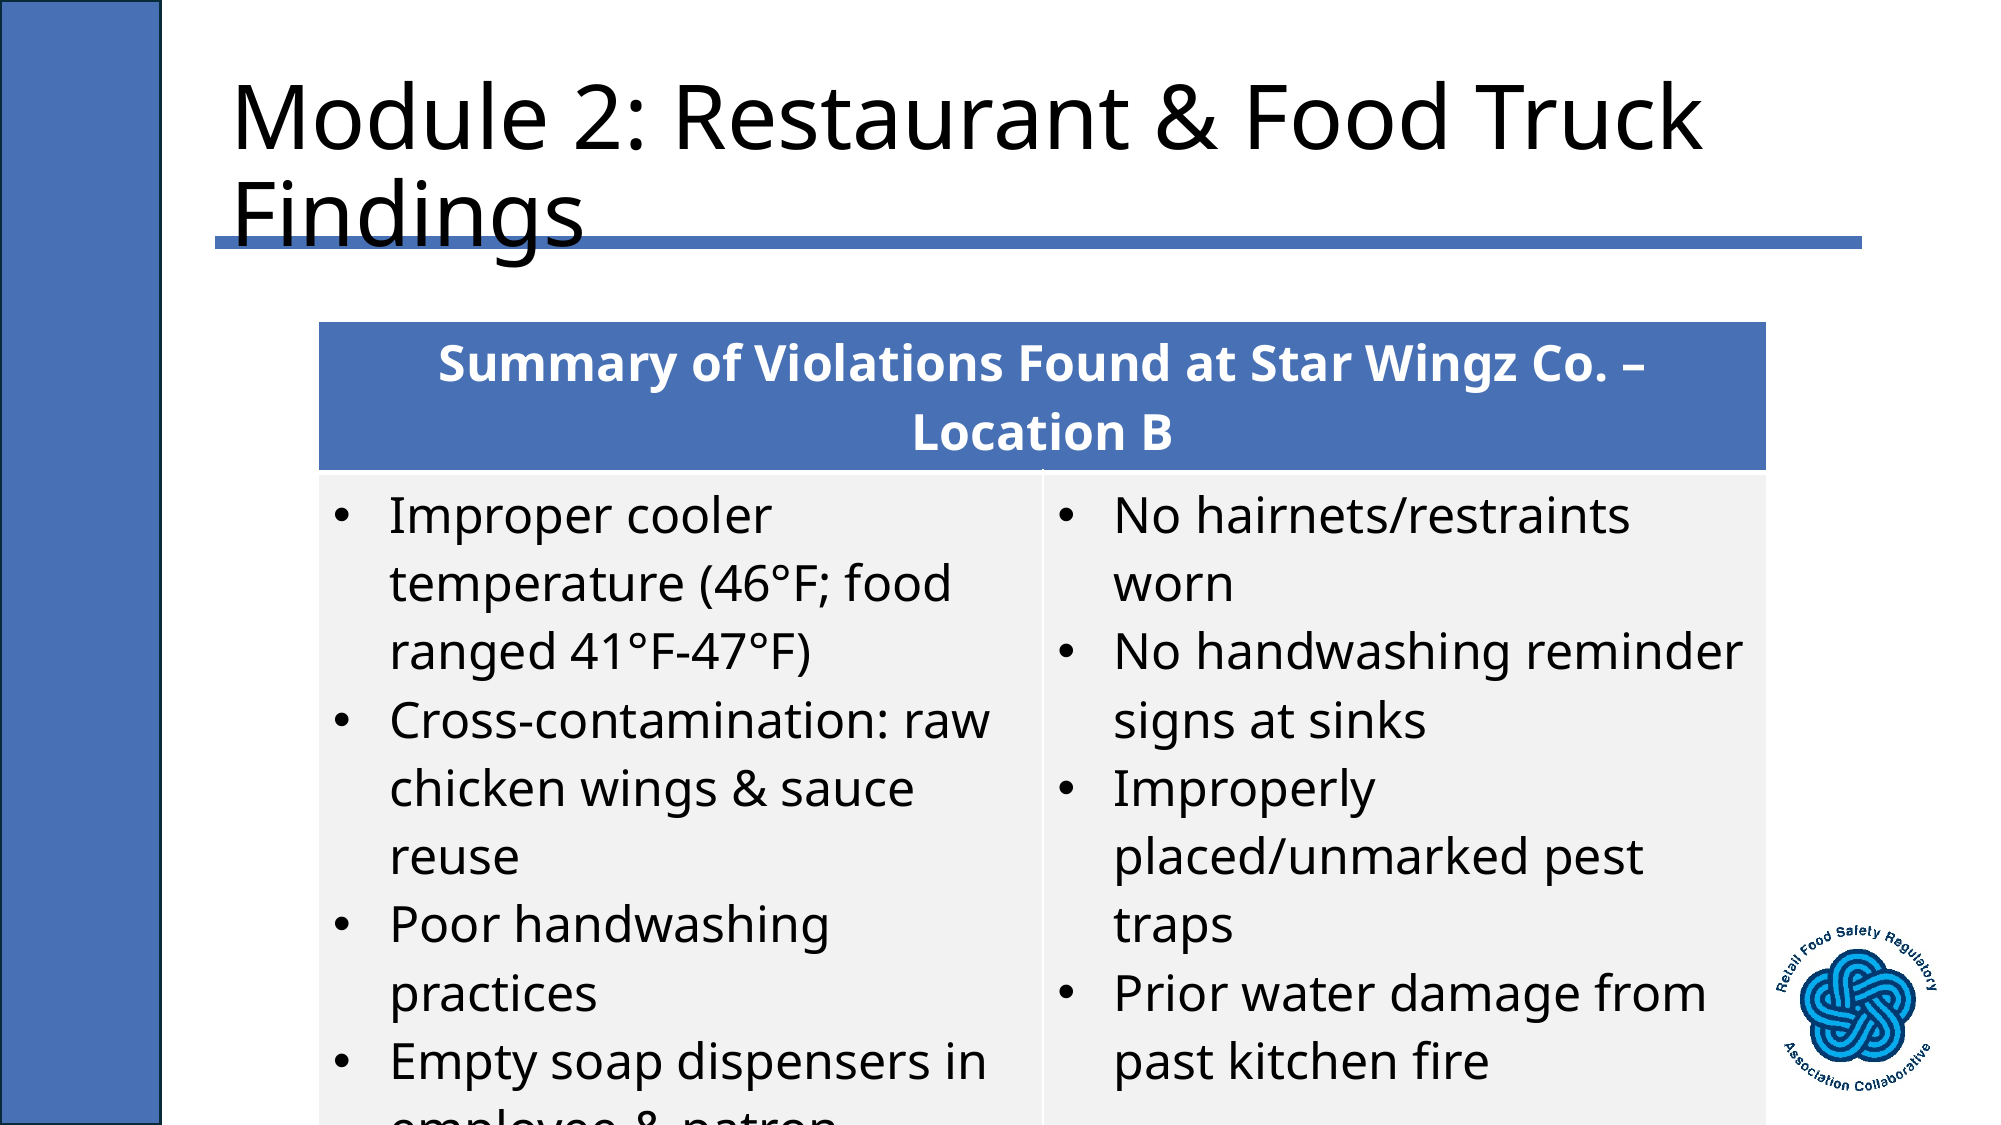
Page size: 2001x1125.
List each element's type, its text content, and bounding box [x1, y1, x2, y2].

picture [1776, 925, 1937, 1091]
title Module 2: Restaurant & Food Truck Findings [215, 111, 1925, 226]
table_cell Improper cooler temperature (46°F; food ranged 41°F-47°F) Cross-contamination: raw chicken wings & sauce reuse Poor handwashing practices Empty soap dispensers in employee & patron restrooms [319, 475, 1042, 1125]
table_cell No hairnets/restraints worn No handwashing reminder signs at sinks Improperly placed/unmarked pest traps Prior water damage from past kitchen fire [1044, 475, 1766, 1125]
table_header Summary of Violations Found at Star Wingz Co. – Location B [319, 322, 1766, 470]
